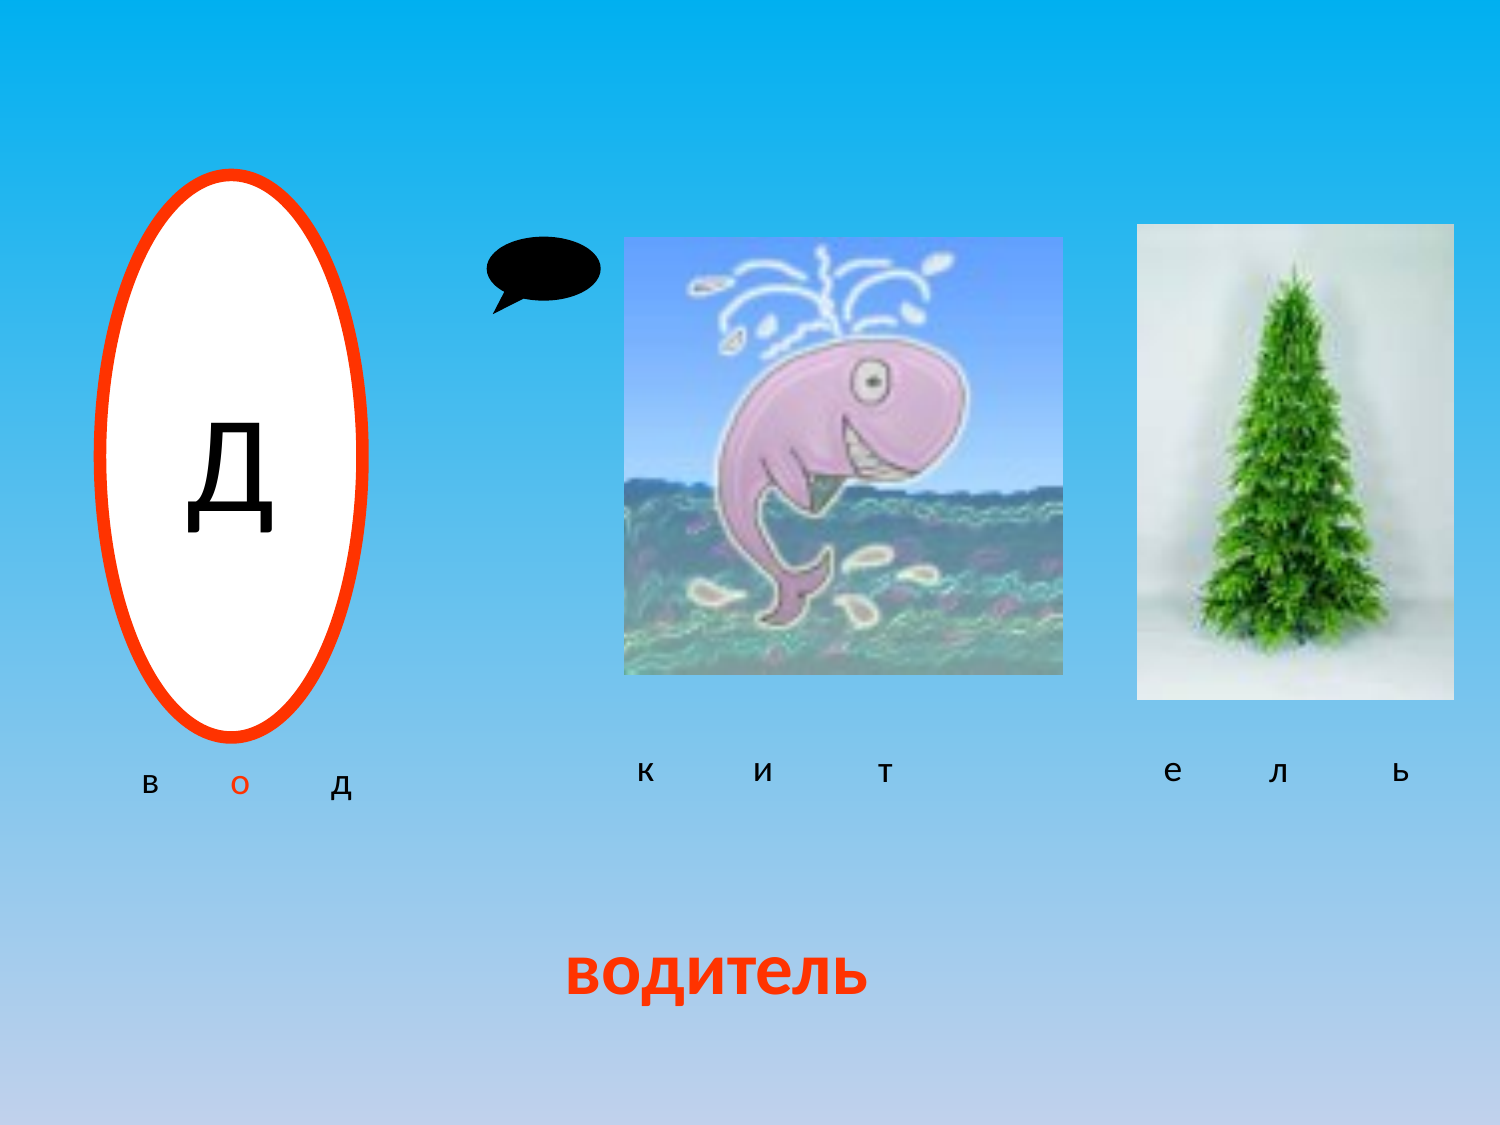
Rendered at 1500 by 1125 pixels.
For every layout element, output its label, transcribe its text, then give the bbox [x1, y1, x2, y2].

text_box т [863, 737, 908, 798]
picture [624, 237, 1063, 676]
text_box в [126, 748, 175, 809]
text_box [487, 237, 600, 313]
picture [1137, 224, 1454, 701]
text_box Д [99, 174, 363, 738]
text_box л [1254, 737, 1304, 798]
text_box д [316, 749, 367, 810]
text_box водитель [549, 912, 886, 1018]
text_box к [622, 736, 670, 797]
text_box е [1148, 736, 1198, 797]
text_box и [738, 736, 789, 797]
text_box ь [1376, 736, 1425, 797]
text_box о [215, 749, 266, 810]
